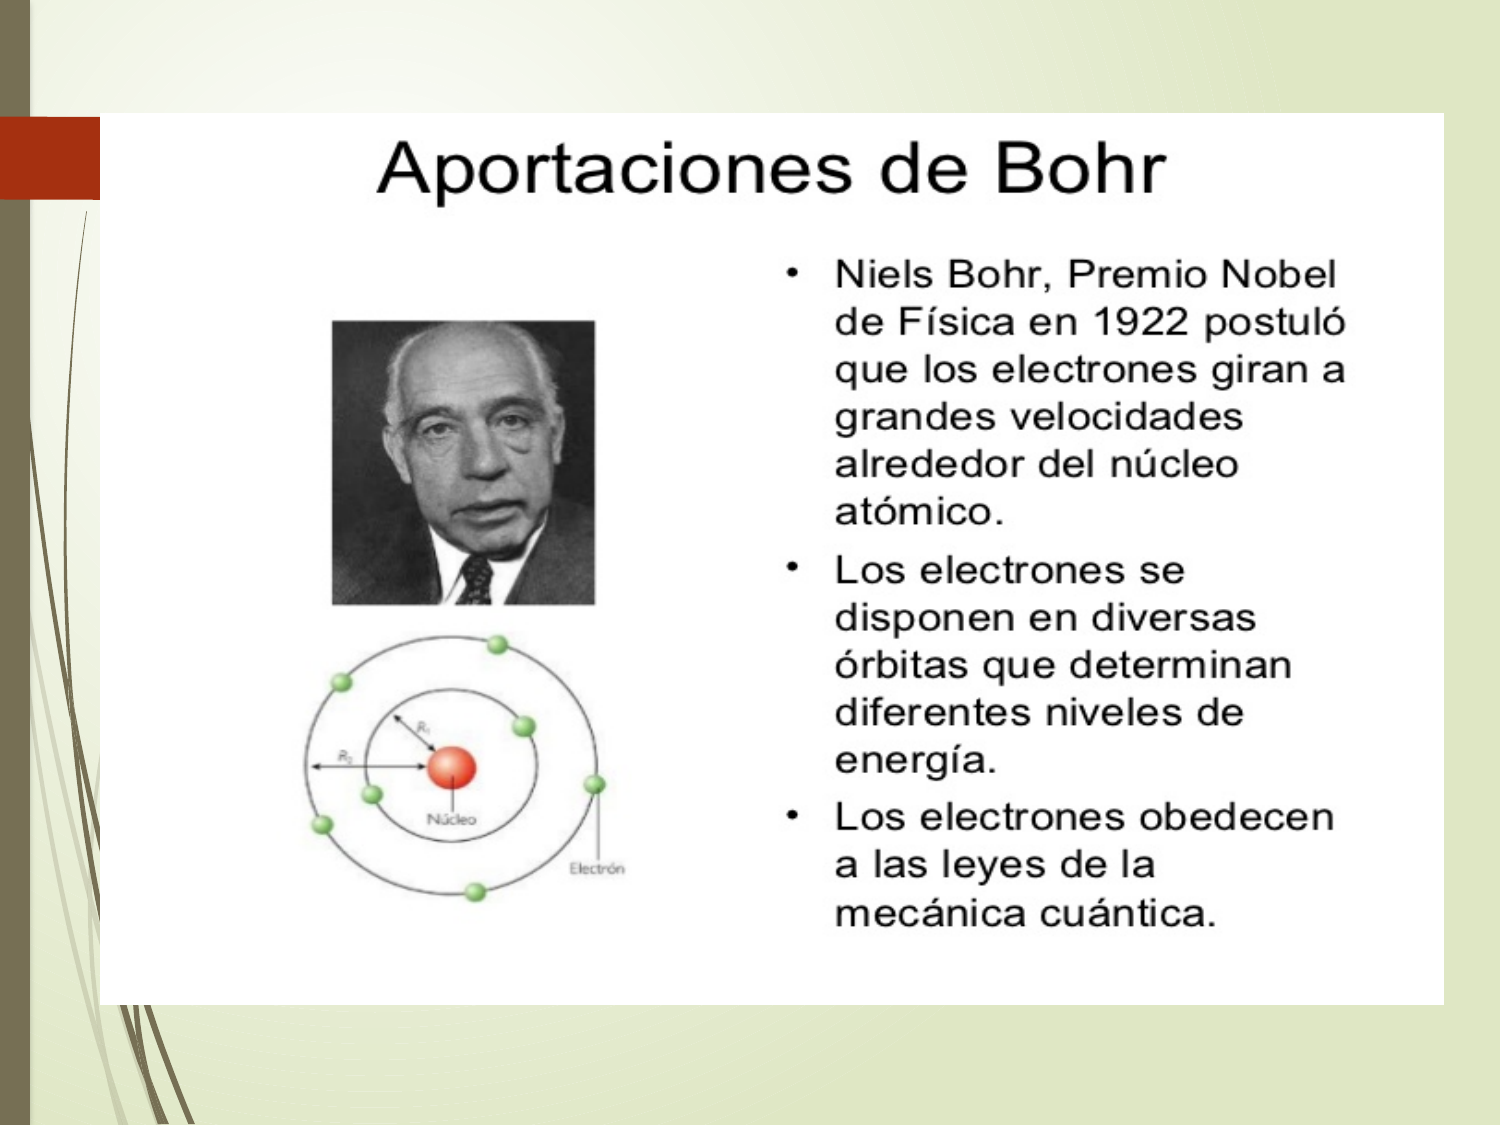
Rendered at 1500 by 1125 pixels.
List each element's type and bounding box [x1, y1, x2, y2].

list [100, 113, 1444, 1006]
